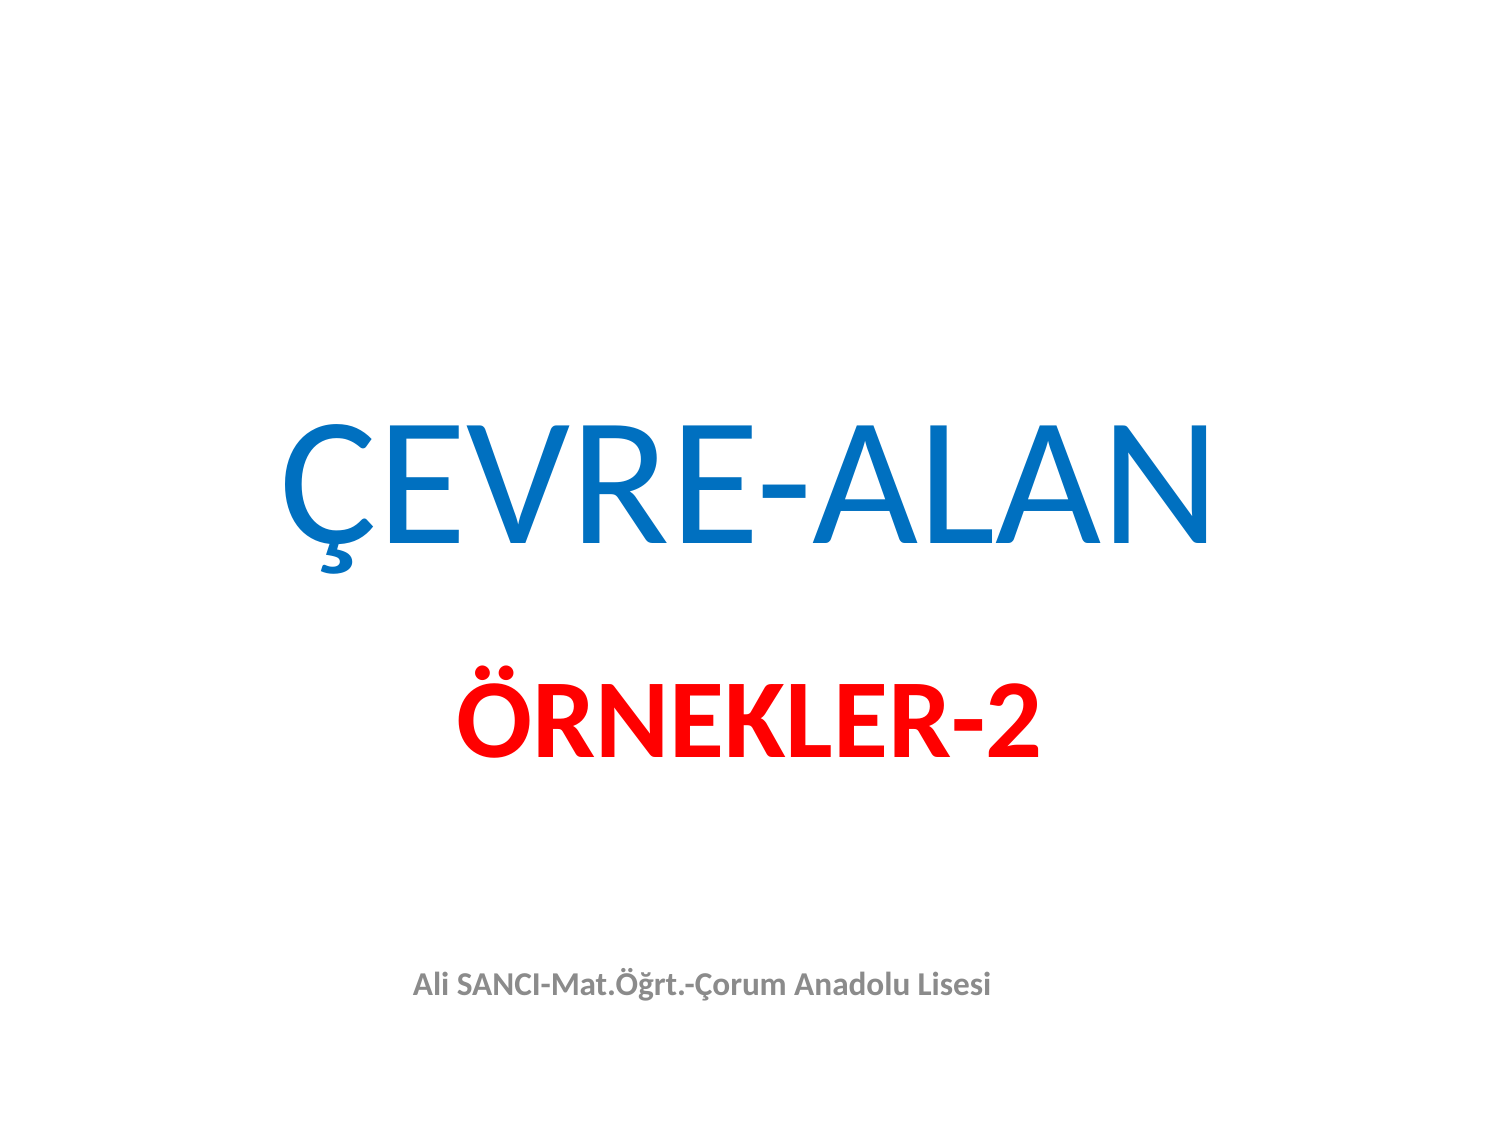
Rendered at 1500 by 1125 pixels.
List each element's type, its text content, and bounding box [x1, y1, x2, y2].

footer Ali SANCI-Mat.Öğrt.-Çorum Anadolu Lisesi [371, 952, 1034, 1013]
subtitle ÖRNEKLER-2 [225, 637, 1275, 925]
title ÇEVRE-ALAN [112, 349, 1388, 591]
